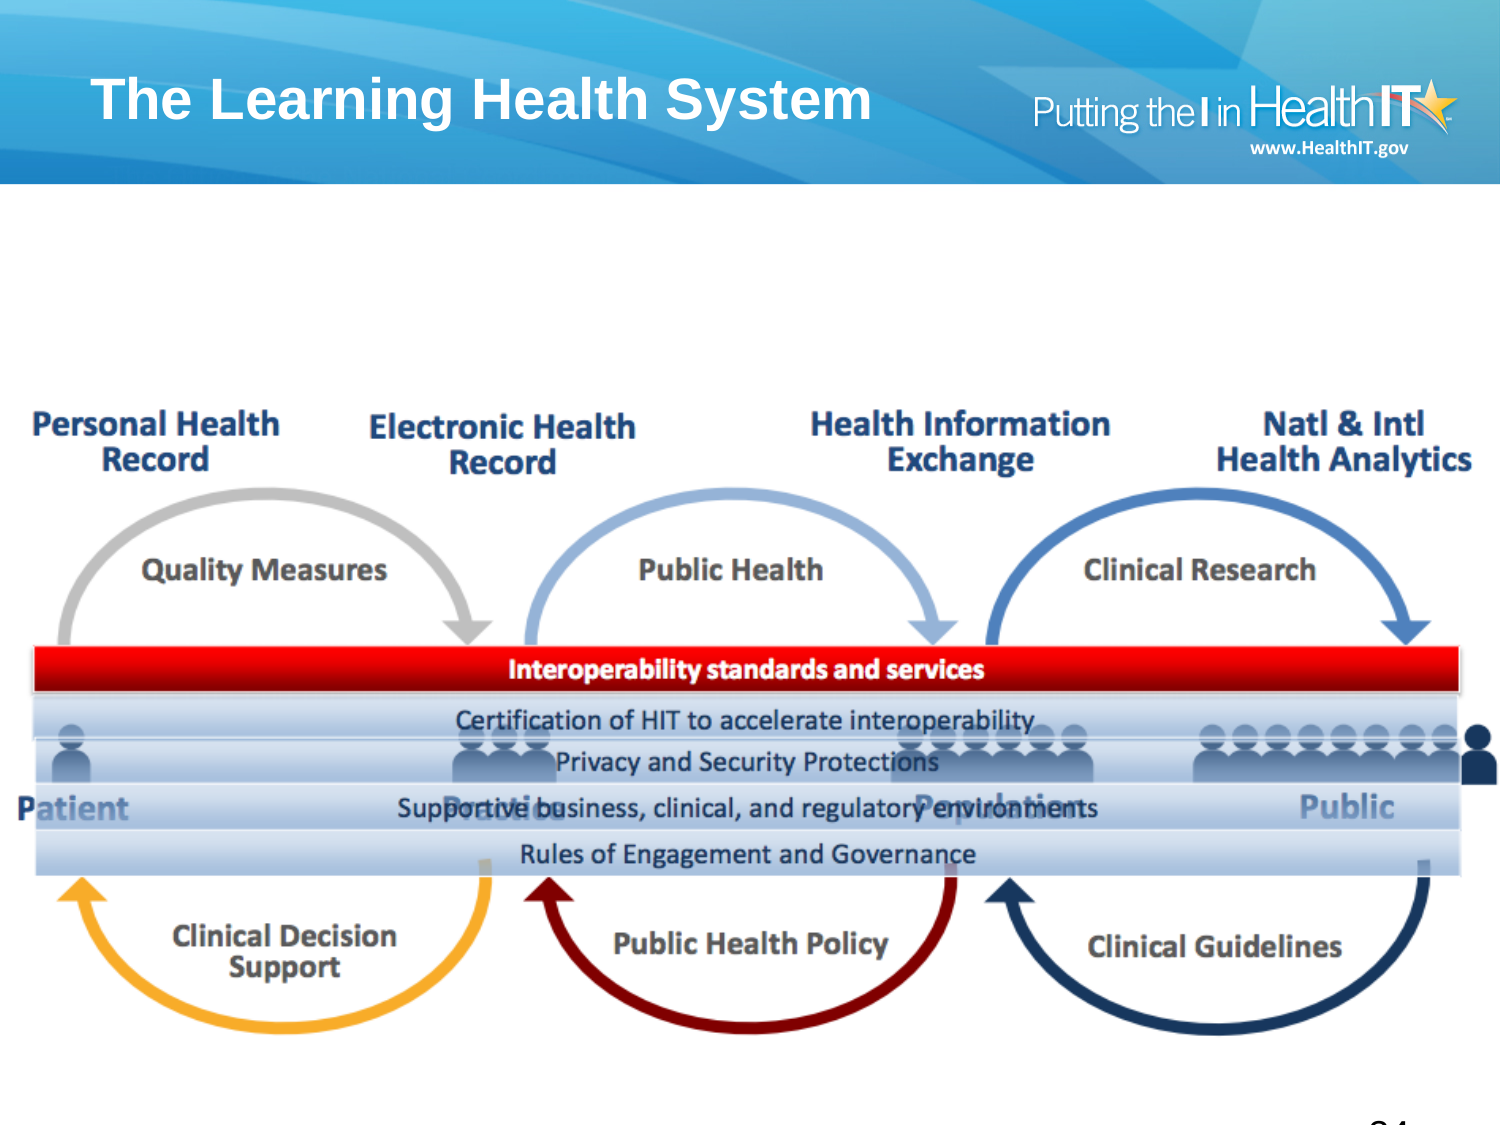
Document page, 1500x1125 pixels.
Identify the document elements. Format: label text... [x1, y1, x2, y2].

title The Learning Health System [75, 12, 1425, 180]
picture [0, 0, 1500, 1125]
